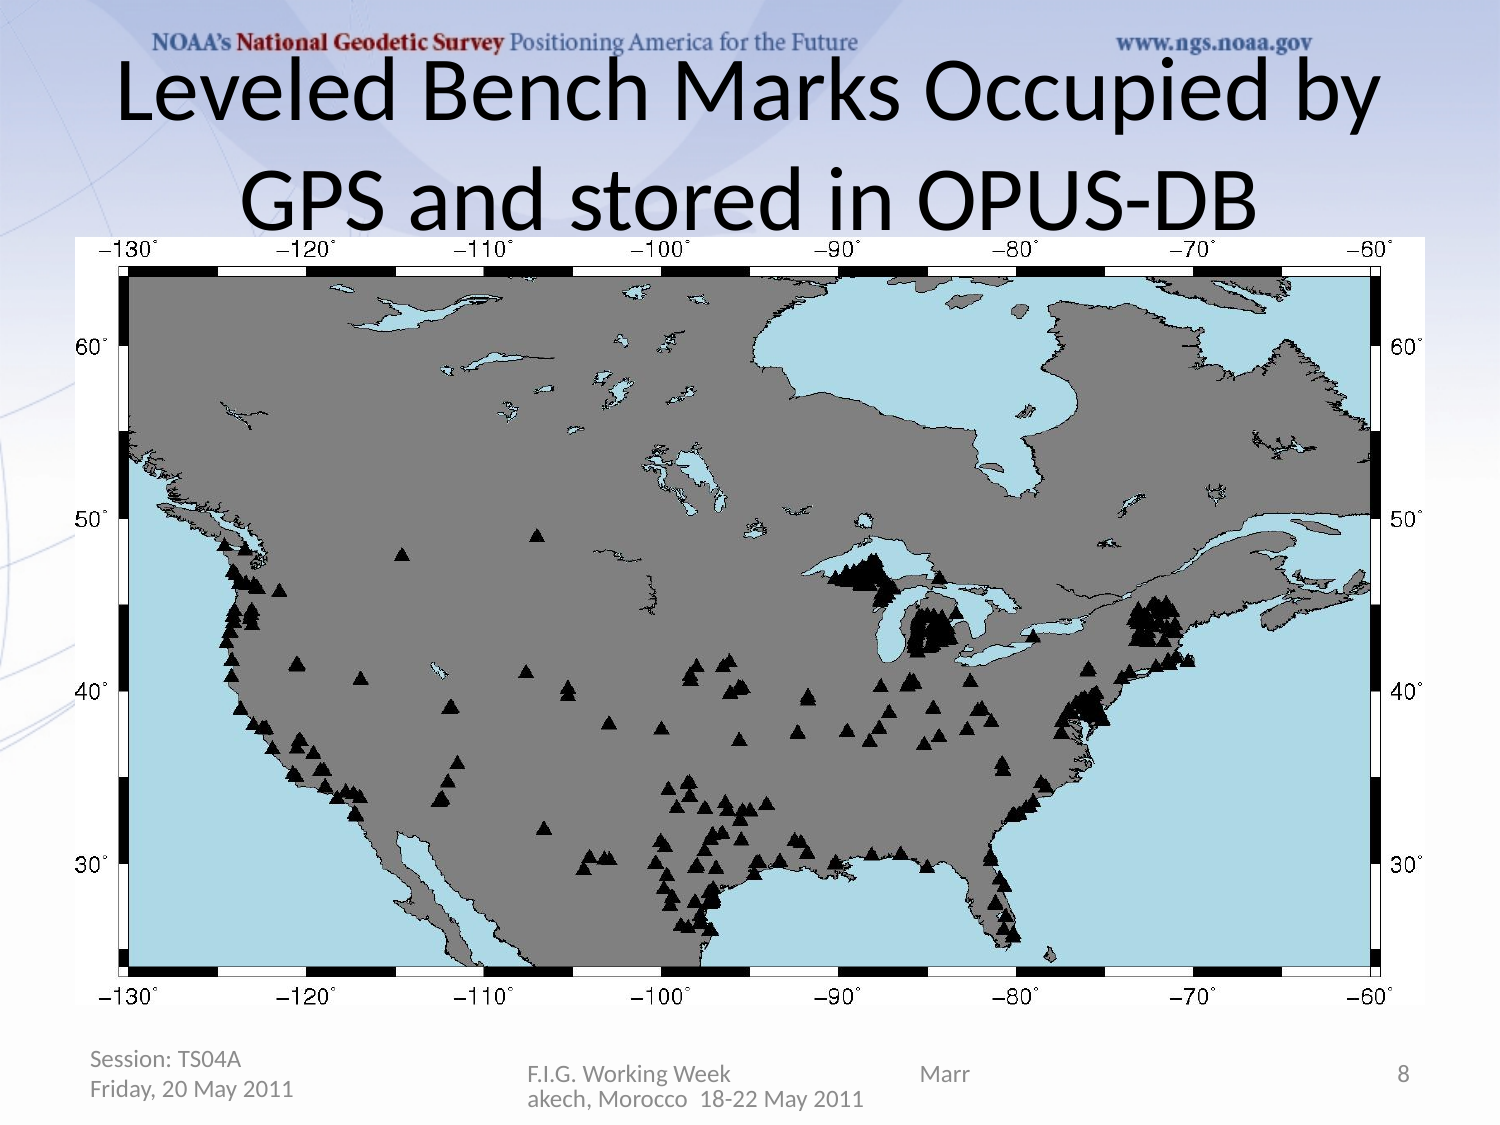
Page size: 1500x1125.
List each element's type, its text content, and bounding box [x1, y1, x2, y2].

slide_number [75, 1042, 425, 1103]
picture [0, 0, 1500, 1125]
slide_number 8 [1074, 1042, 1425, 1103]
title Leveled Bench Marks Occupied by GPS and stored in OPUS-DB [74, 44, 1426, 233]
footer F.I.G. Working Week Marrakech, Morocco 18-22 May 2011 [512, 1042, 988, 1103]
